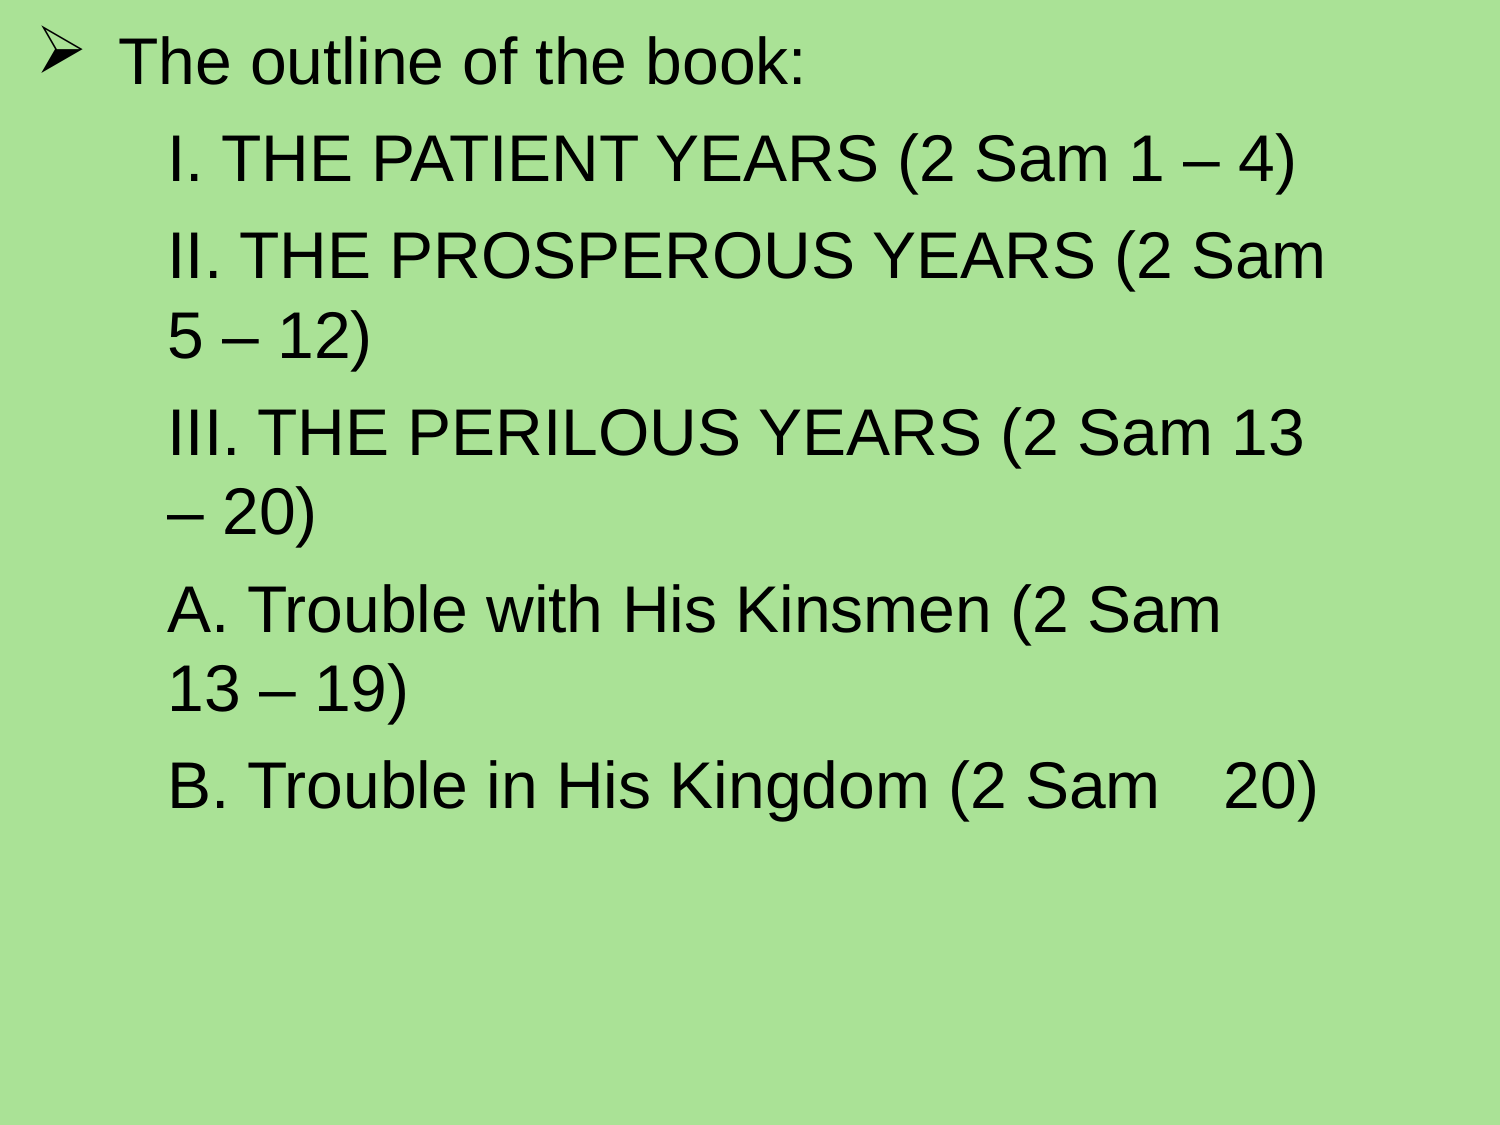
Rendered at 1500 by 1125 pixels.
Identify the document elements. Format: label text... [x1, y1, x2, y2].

subtitle The outline of the book: I. THE PATIENT YEARS (2 Sam 1 – 4) II. THE PROSPEROUS YEARS (2 Sam 5 – 12) III. THE PERILOUS YEARS (2 Sam 13 – 20) A. Trouble with His Kinsmen (2 Sam 13 – 19) B. Trouble in His Kingdom (2 Sam 20) [20, 10, 1480, 1106]
